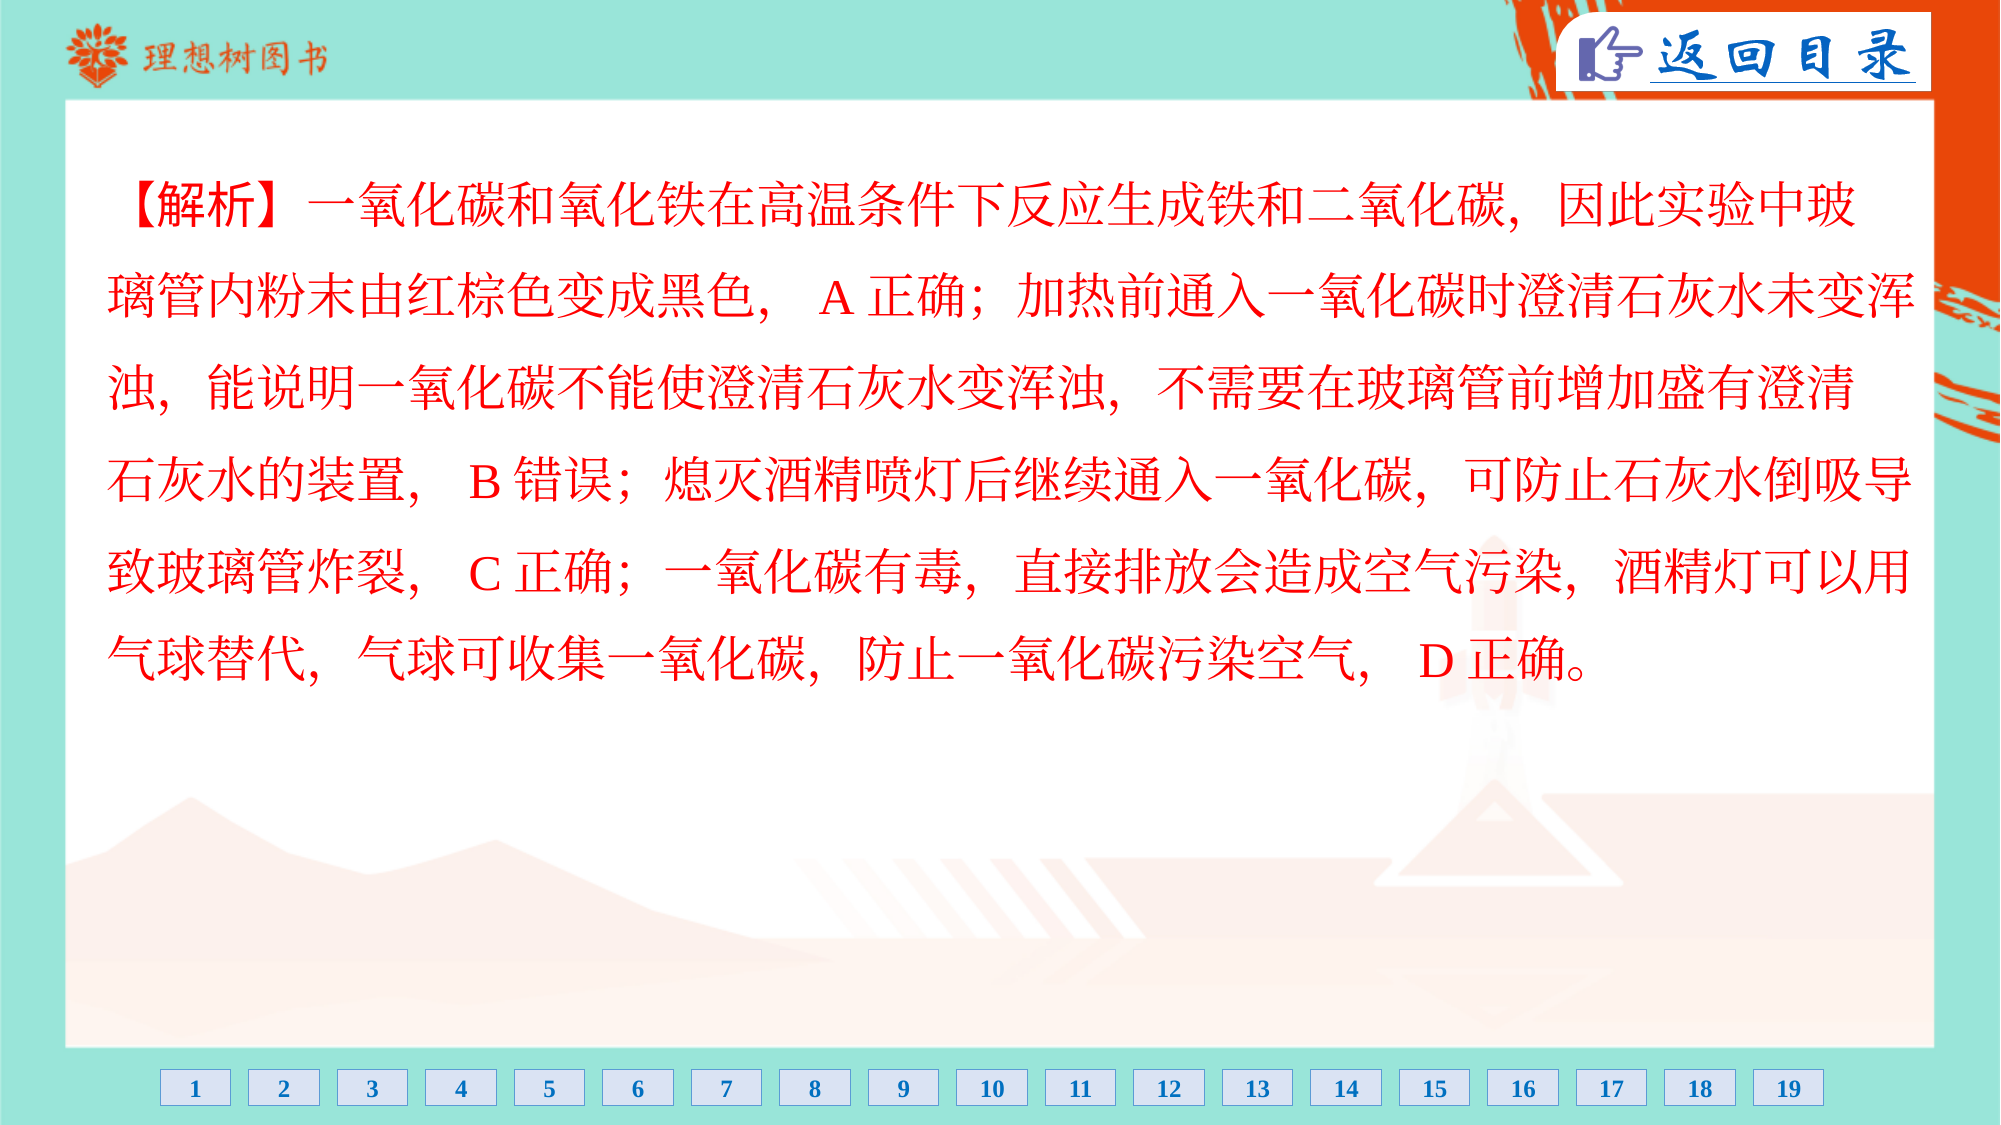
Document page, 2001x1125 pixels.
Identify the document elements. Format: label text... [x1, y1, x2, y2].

text_box 【解析】一氧化碳和氧化铁在高温条件下反应生成铁和二氧化碳，因此实验中玻 璃管内粉末由红棕色变成黑色，A正确；加热前通入一氧化碳时澄清石灰水未变浑 浊，能说明一氧化碳不能使澄清石灰水变浑浊，不需要在玻璃管前增加盛有澄清 石灰水的装置，B错误；熄灭酒精喷灯后继续通入一氧化碳，可防止石灰水倒吸导 致玻璃管炸裂，C正确；一氧化碳有毒，直接排放会造成空气污染，酒精灯可以用 气球替代，气球可收集一氧化碳，防止一氧化碳污染空气，D正确。 [106, 141, 1895, 678]
picture [0, 0, 2000, 1125]
